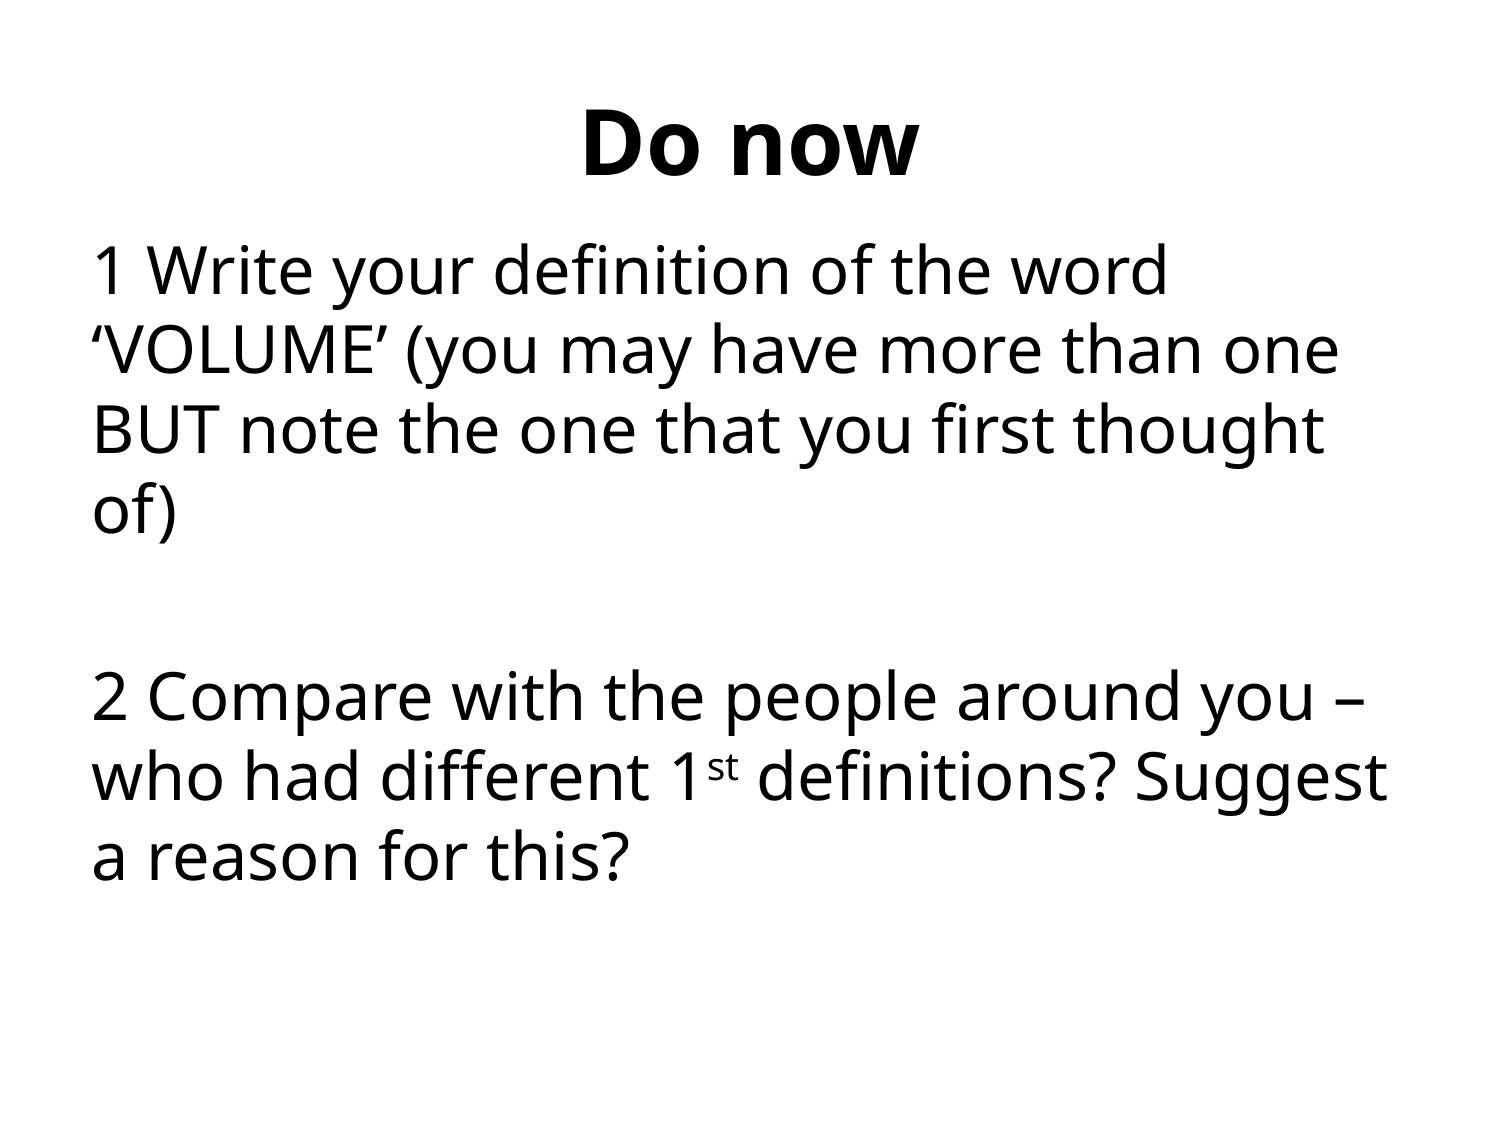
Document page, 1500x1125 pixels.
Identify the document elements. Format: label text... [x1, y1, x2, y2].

title Do now [75, 45, 1425, 233]
list 1 Write your definition of the word ‘VOLUME’ (you may have more than one BUT note the one that you first thought of) 2 Compare with the people around you – who had different 1st definitions? Suggest a reason for this? [76, 219, 1427, 1022]
